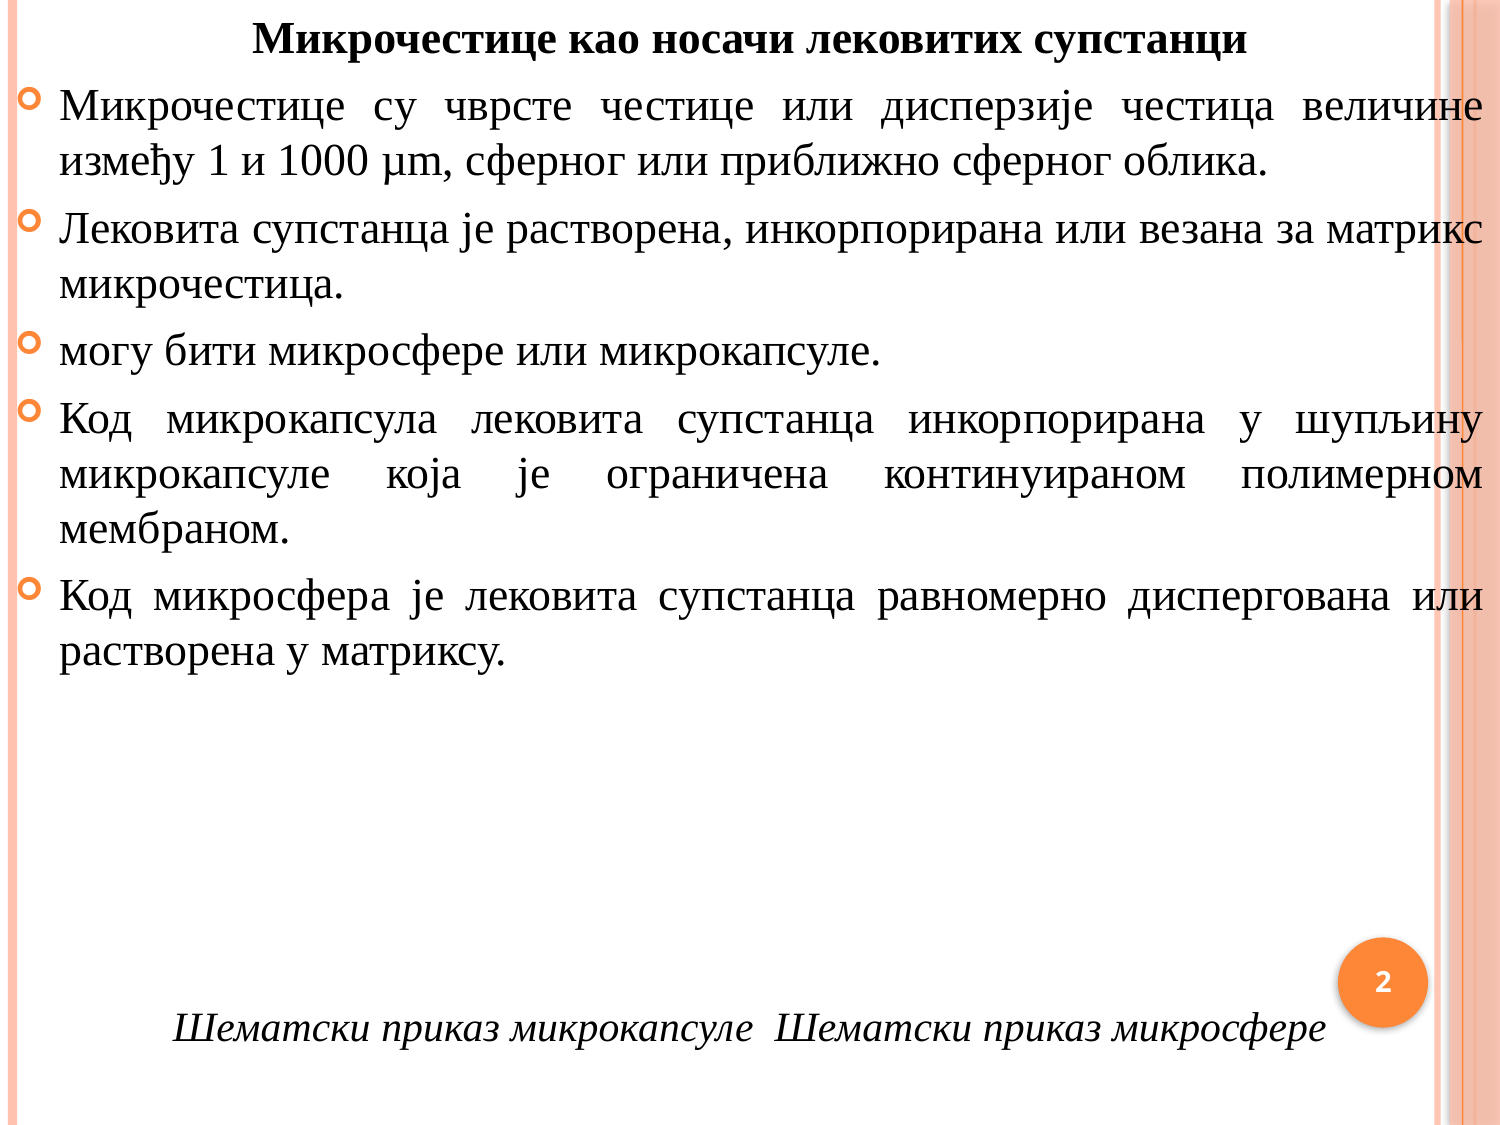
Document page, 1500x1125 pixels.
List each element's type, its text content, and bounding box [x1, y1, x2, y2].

list Микрочестице као носачи лековитих супстанци Микрочестице су чврсте честице или дисперзије честица величине између 1 и 1000 µm, сферног или приближно сферног облика. Лековита супстанца је растворена, инкорпорирана или везана за матрикс микрочестица. могу бити микросфере или микрокапсуле. Код микрокапсула лековита супстанца инкорпорирана у шупљину микрокапсуле која је ограничена континуираном полимерном мембраном. Код микросфера је лековита супстанца равномерно диспергована или растворена у матриксу. Шематски приказ микрокапсуле Шематски приказ микросфере [0, 0, 1500, 1125]
